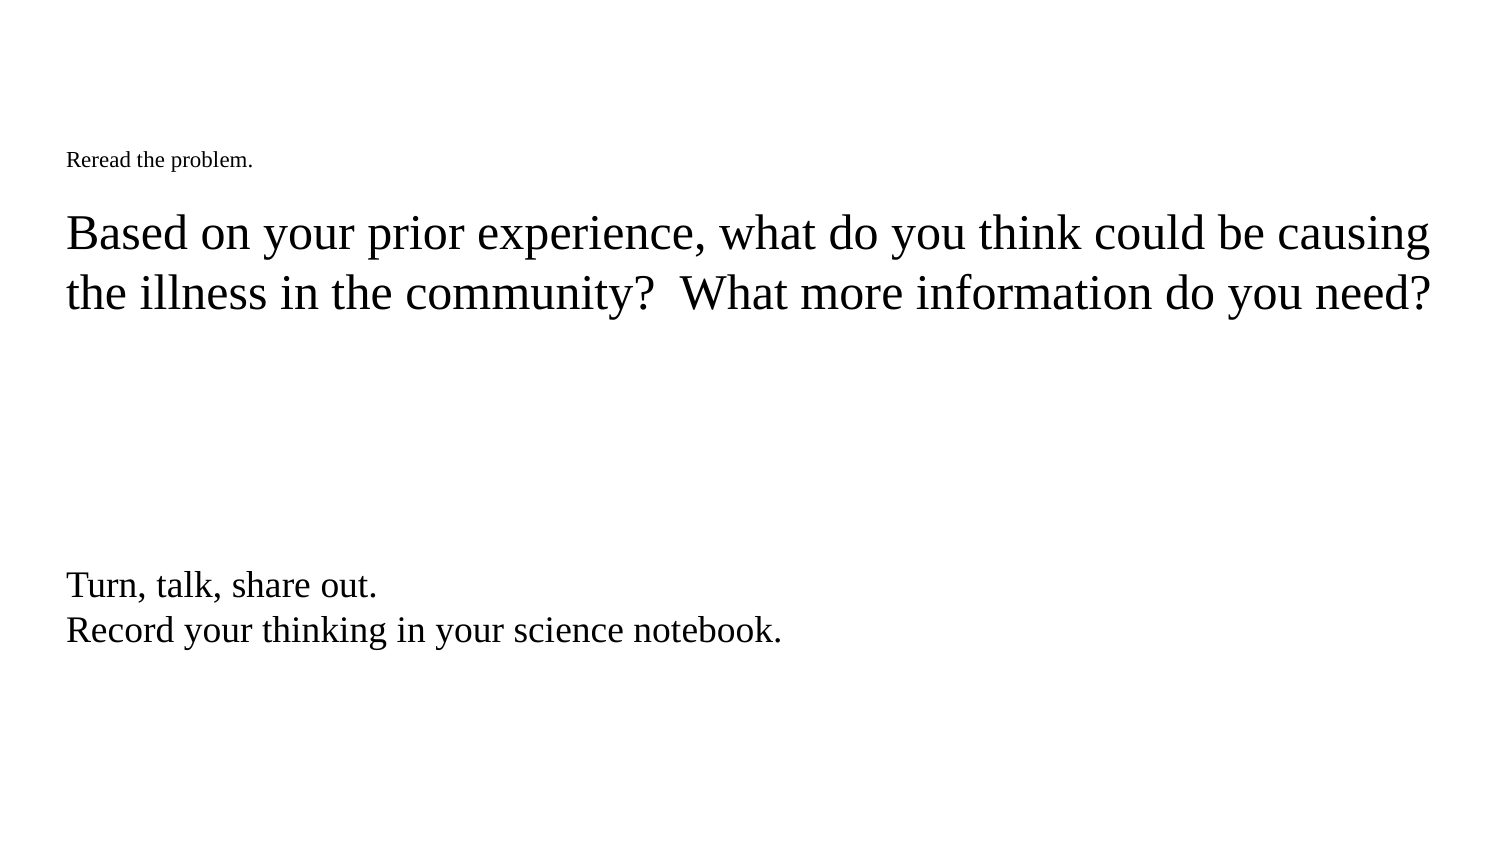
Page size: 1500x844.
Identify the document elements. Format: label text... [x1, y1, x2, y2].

subtitle Reread the problem. Based on your prior experience, what do you think could be causing the illness in the community? What more information do you need? Turn, talk, share out. Record your thinking in your science notebook. [51, 129, 1449, 670]
